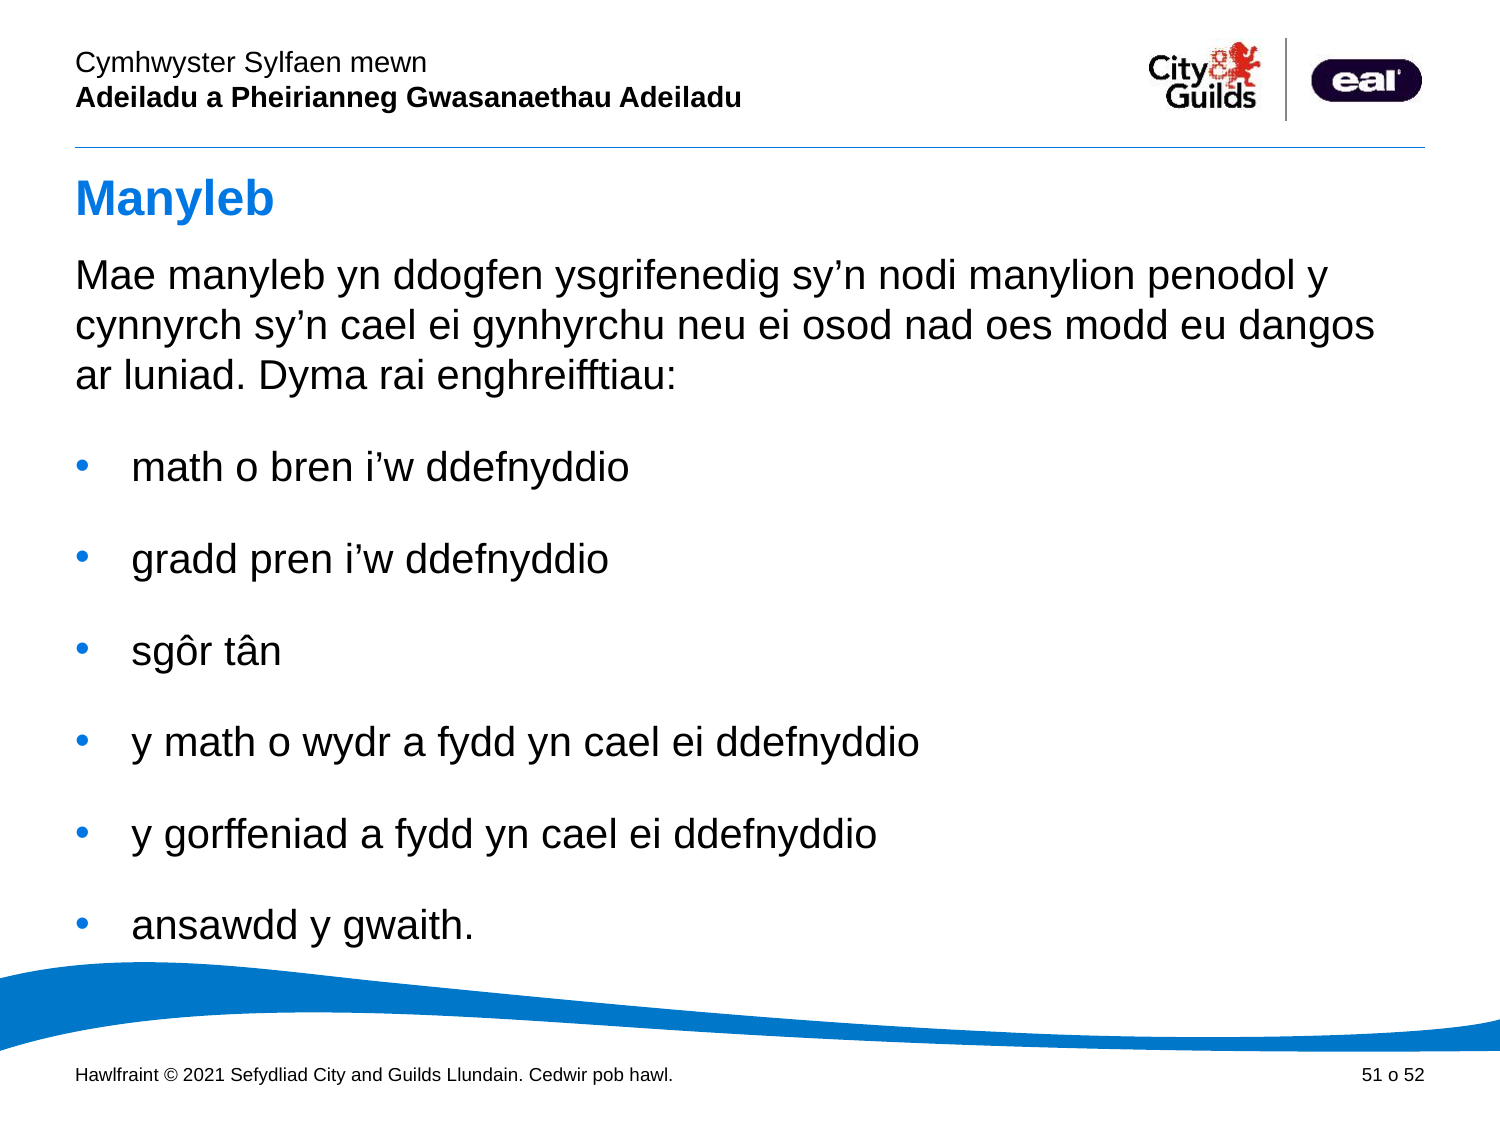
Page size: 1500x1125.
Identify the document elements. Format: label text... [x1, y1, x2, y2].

picture [1149, 38, 1422, 121]
list Mae manyleb yn ddogfen ysgrifenedig sy’n nodi manylion penodol y cynnyrch sy’n cael ei gynhyrchu neu ei osod nad oes modd eu dangos ar luniad. Dyma rai enghreifftiau: math o bren i’w ddefnyddio gradd pren i’w ddefnyddio sgôr tân y math o wydr a fydd yn cael ei ddefnyddio y gorffeniad a fydd yn cael ei ddefnyddio ansawdd y gwaith. [74, 247, 1426, 946]
title Manyleb [74, 165, 1426, 229]
